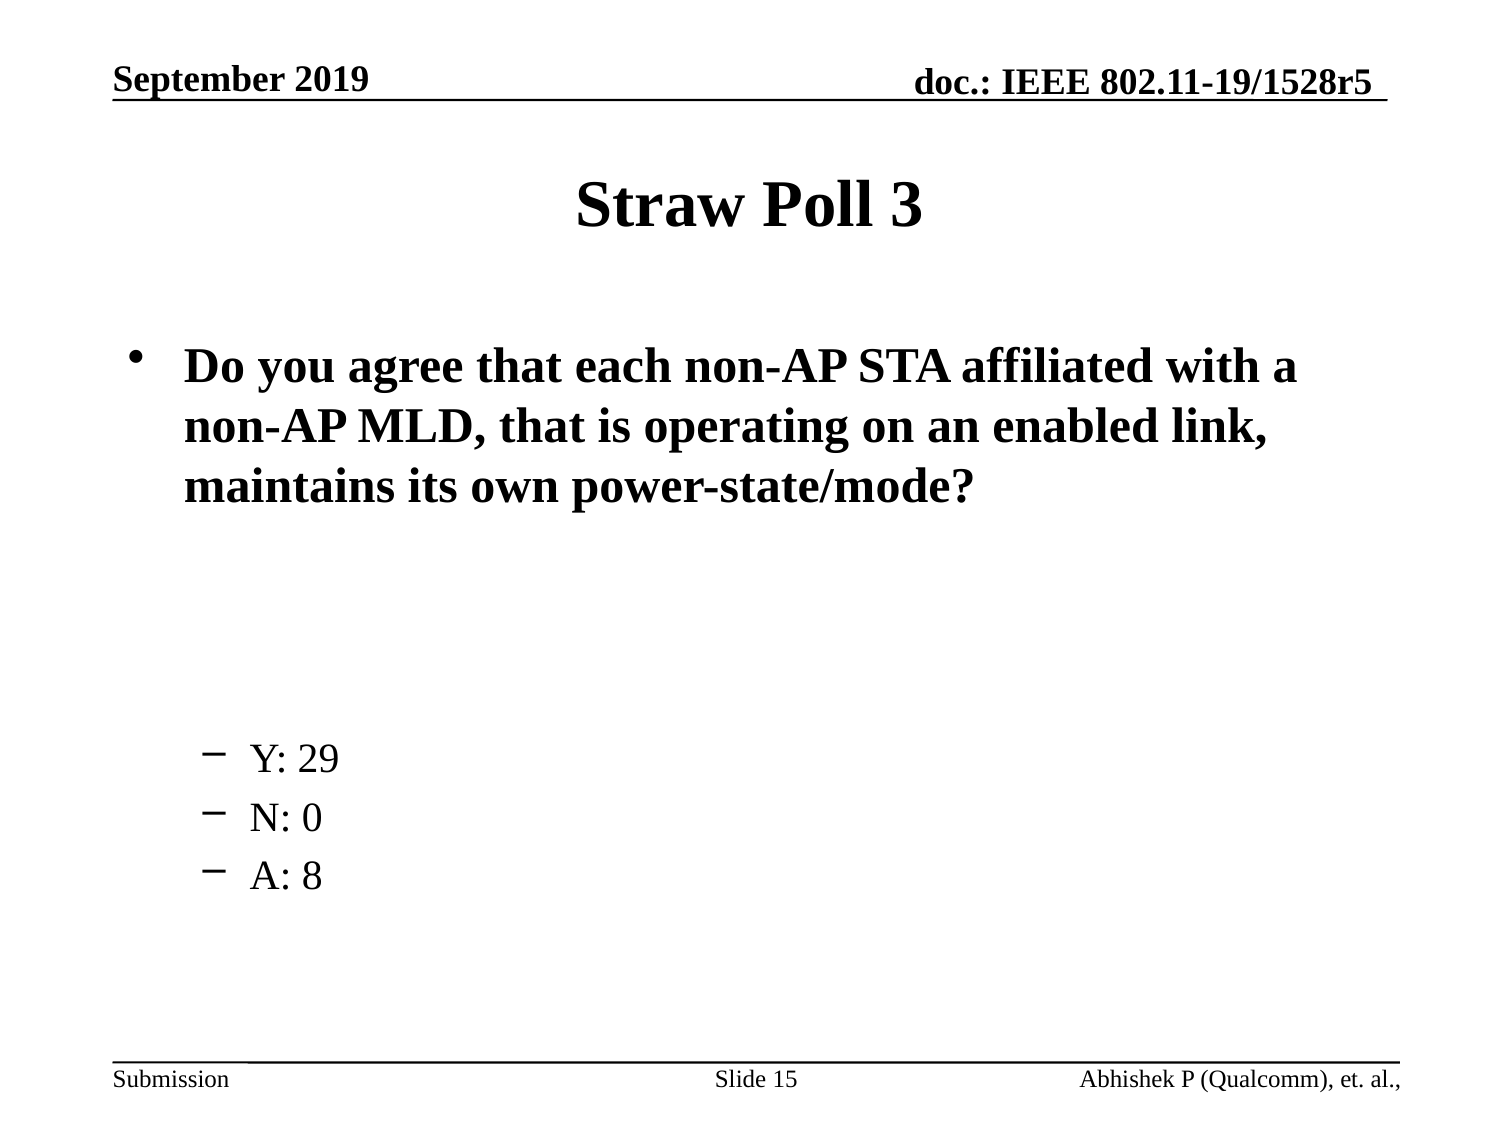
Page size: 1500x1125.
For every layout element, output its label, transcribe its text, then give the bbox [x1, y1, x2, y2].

slide_number Slide 15 [712, 1061, 801, 1093]
title Straw Poll 3 [112, 112, 1388, 288]
list Do you agree that each non-AP STA affiliated with a non-AP MLD, that is operating on an enabled link, maintains its own power-state/mode? Y: 29 N: 0 A: 8 [112, 324, 1402, 1052]
footer Abhishek P (Qualcomm), et. al., [949, 1061, 1402, 1093]
